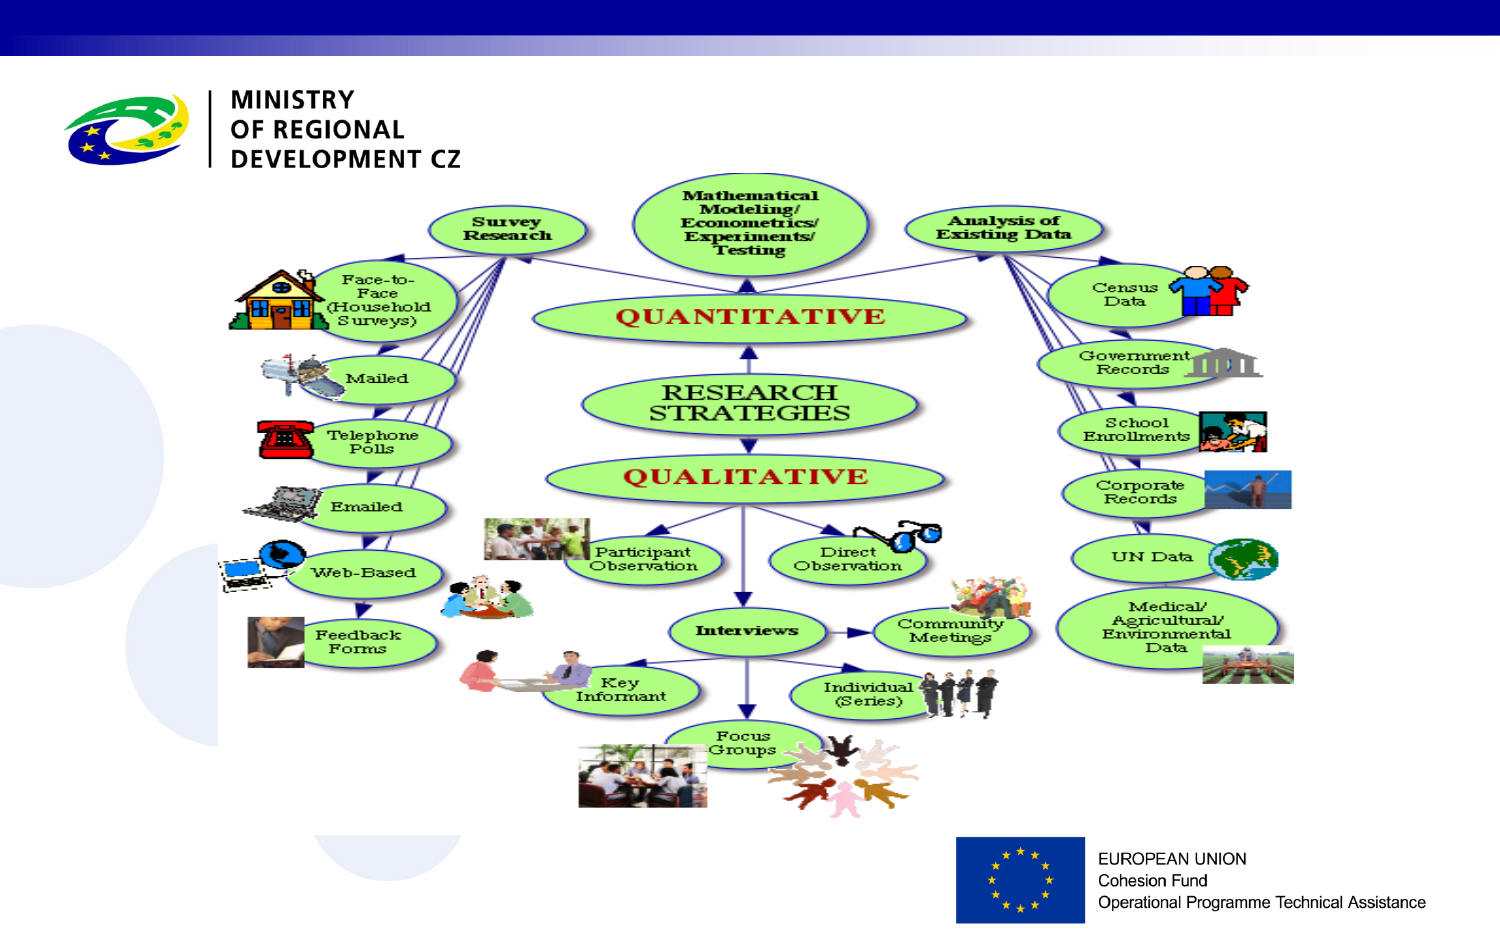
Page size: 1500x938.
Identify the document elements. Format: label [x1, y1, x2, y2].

picture [64, 90, 460, 168]
list [218, 173, 1294, 836]
picture [0, 220, 1472, 938]
